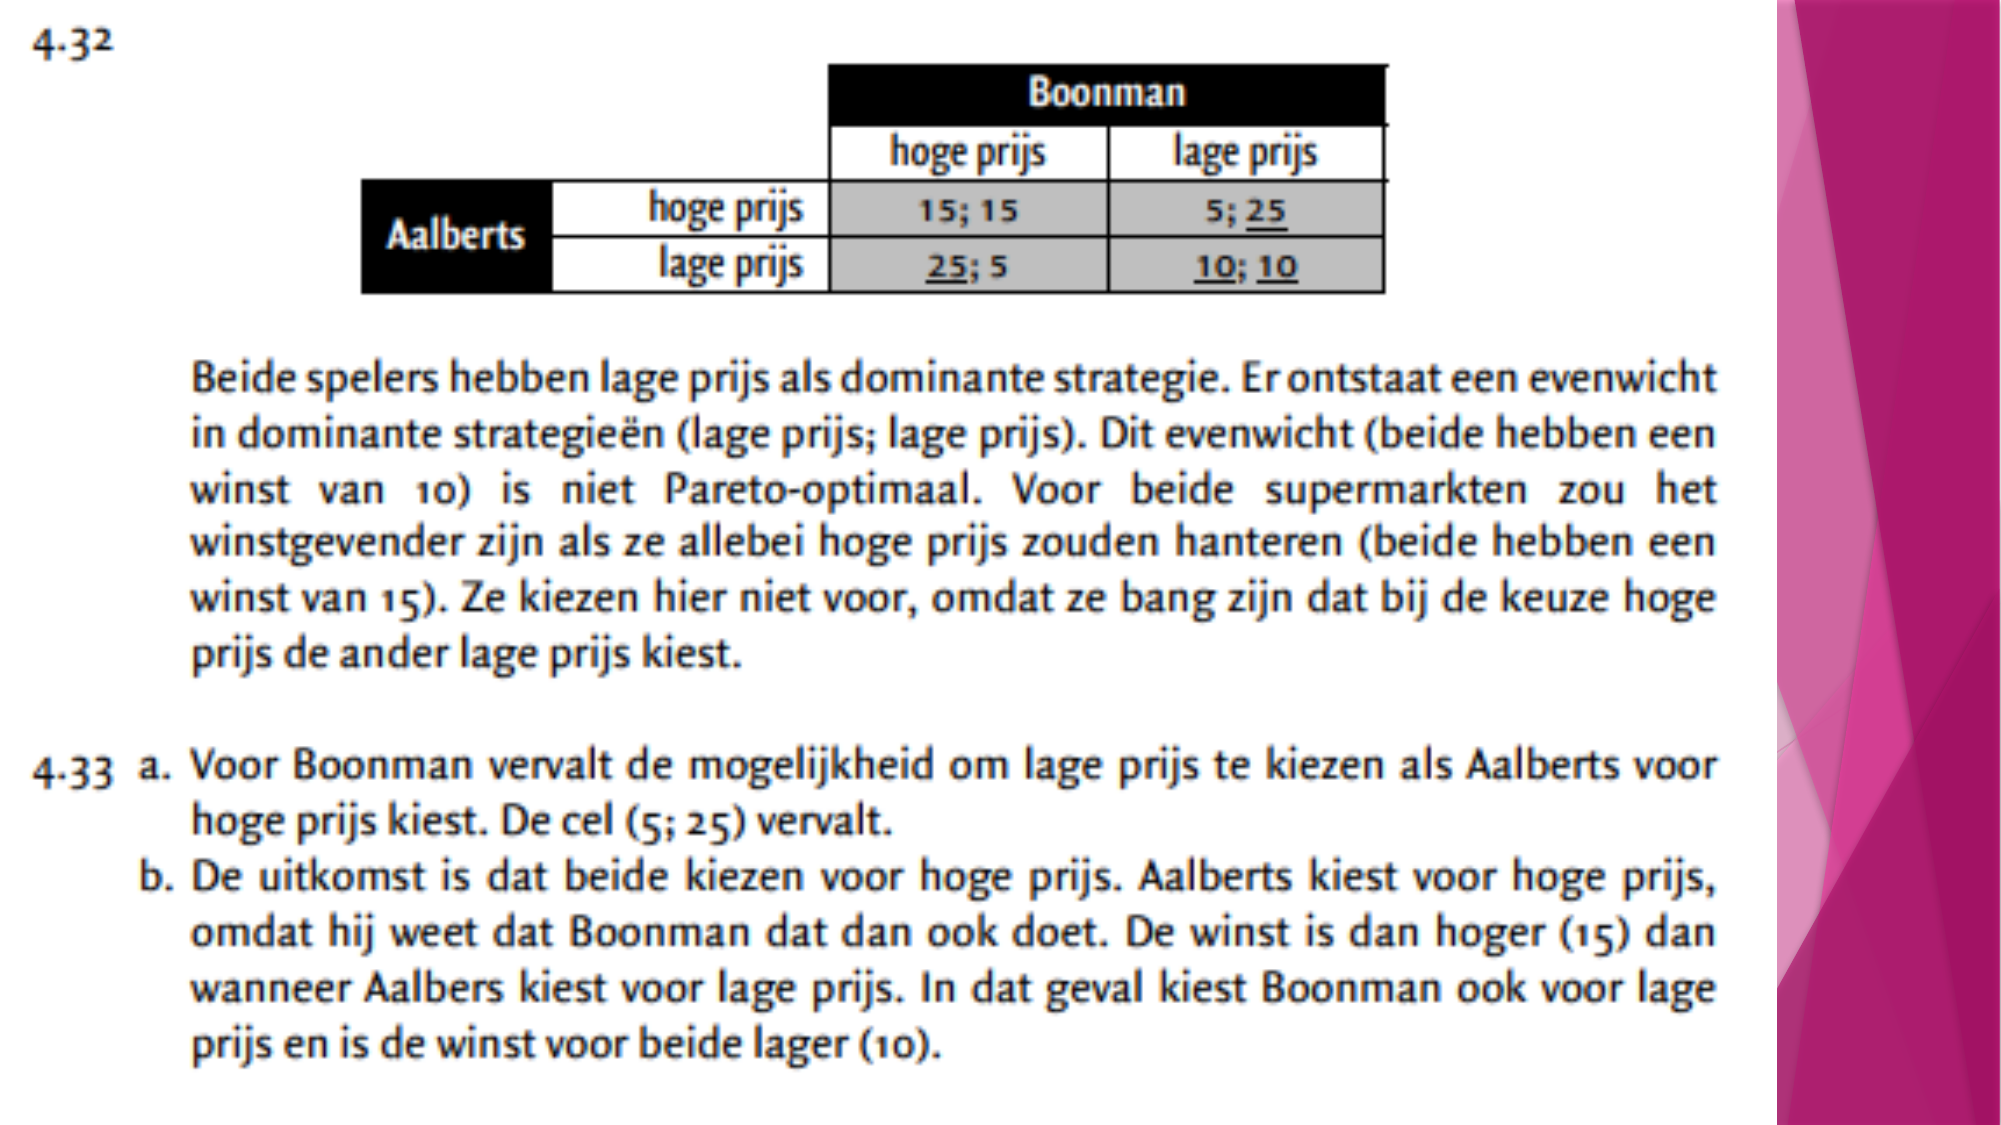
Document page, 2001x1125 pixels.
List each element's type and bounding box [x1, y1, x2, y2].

picture [0, 0, 1777, 1125]
